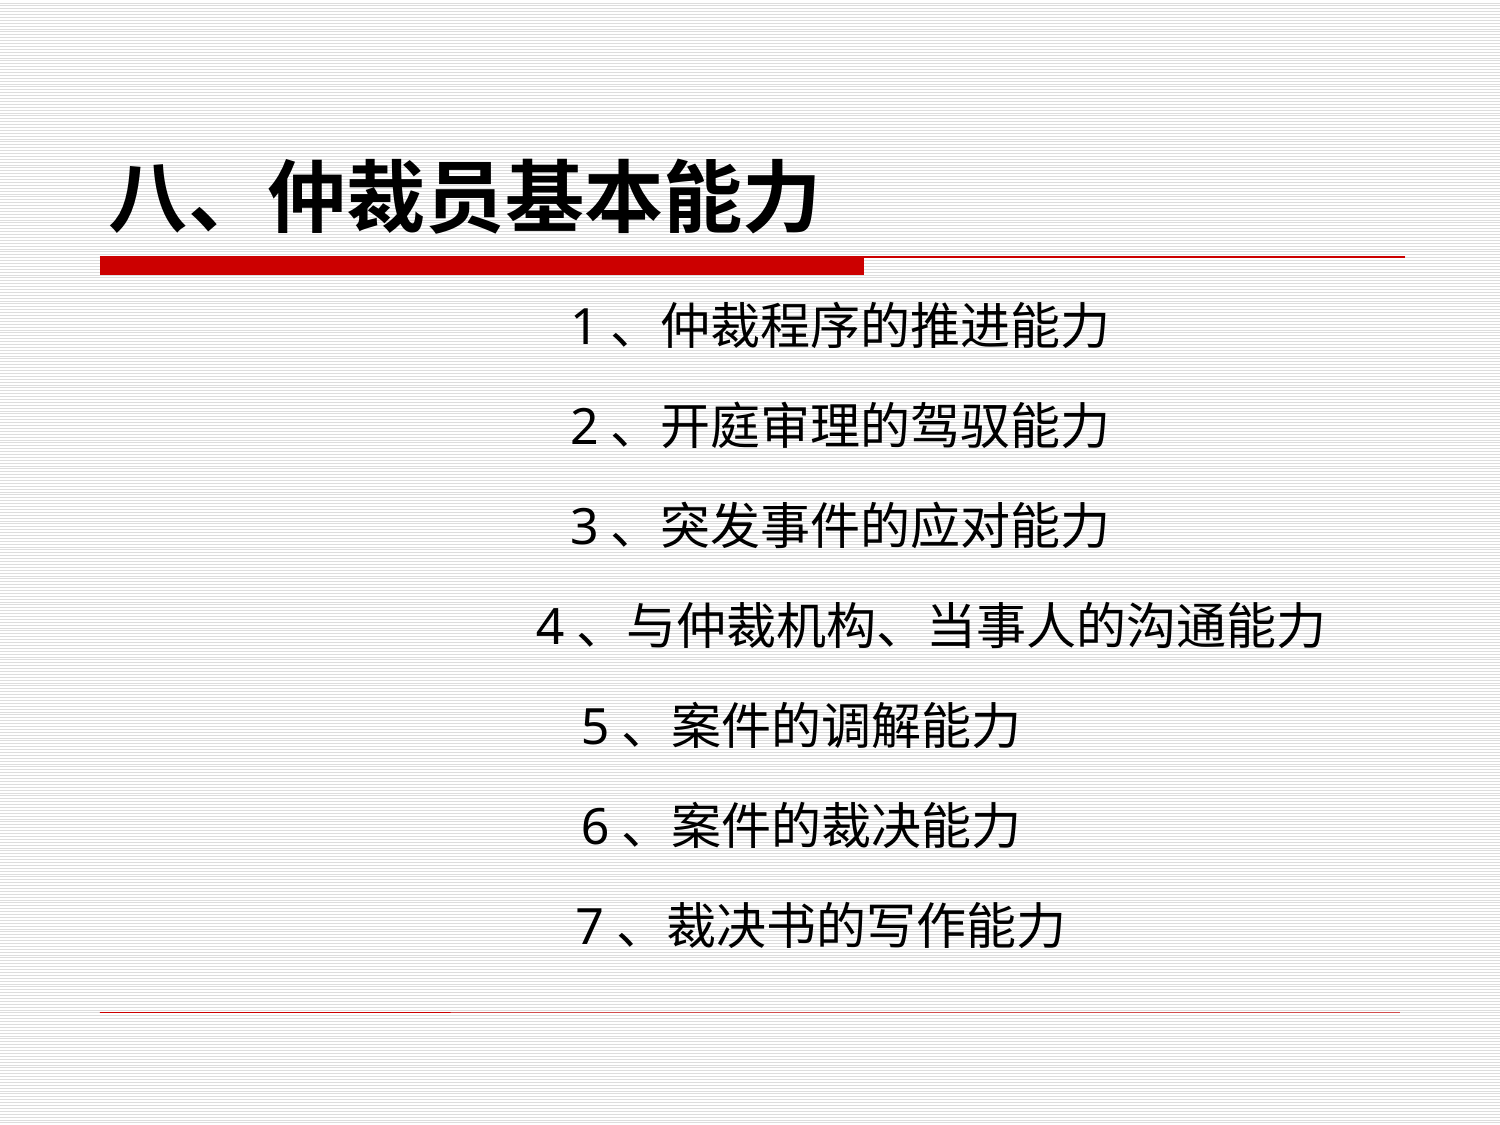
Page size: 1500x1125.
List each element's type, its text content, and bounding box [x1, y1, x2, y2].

title 八、仲裁员基本能力 [93, 49, 1407, 250]
list 1、仲裁程序的推进能力 2、开庭审理的驾驭能力 3、突发事件的应对能力 4、与仲裁机构、当事人的沟通能力 5、案件的调解能力 6、案件的裁决能力 7、裁决书的写作能力 [92, 287, 1406, 988]
